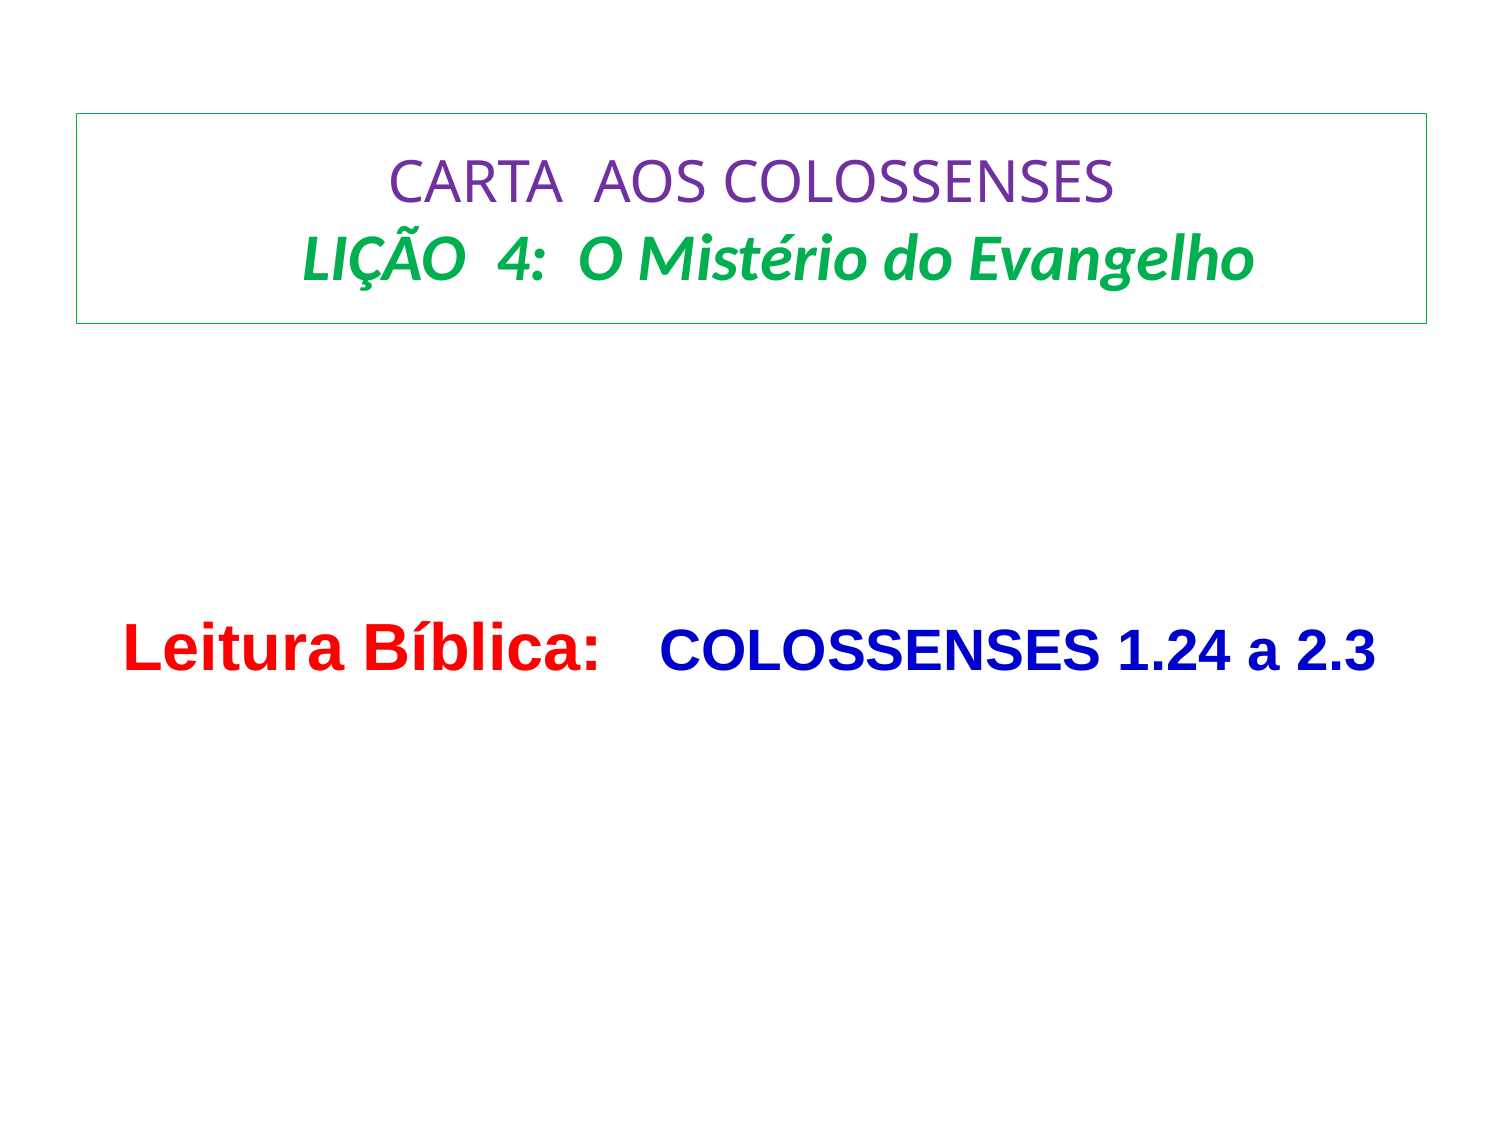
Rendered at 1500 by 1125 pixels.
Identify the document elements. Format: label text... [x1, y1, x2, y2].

title CARTA AOS COLOSSENSES LIÇÃO 4: O Mistério do Evangelho [76, 113, 1427, 324]
list Leitura Bíblica: COLOSSENSES 1.24 a 2.3 [75, 349, 1425, 1005]
